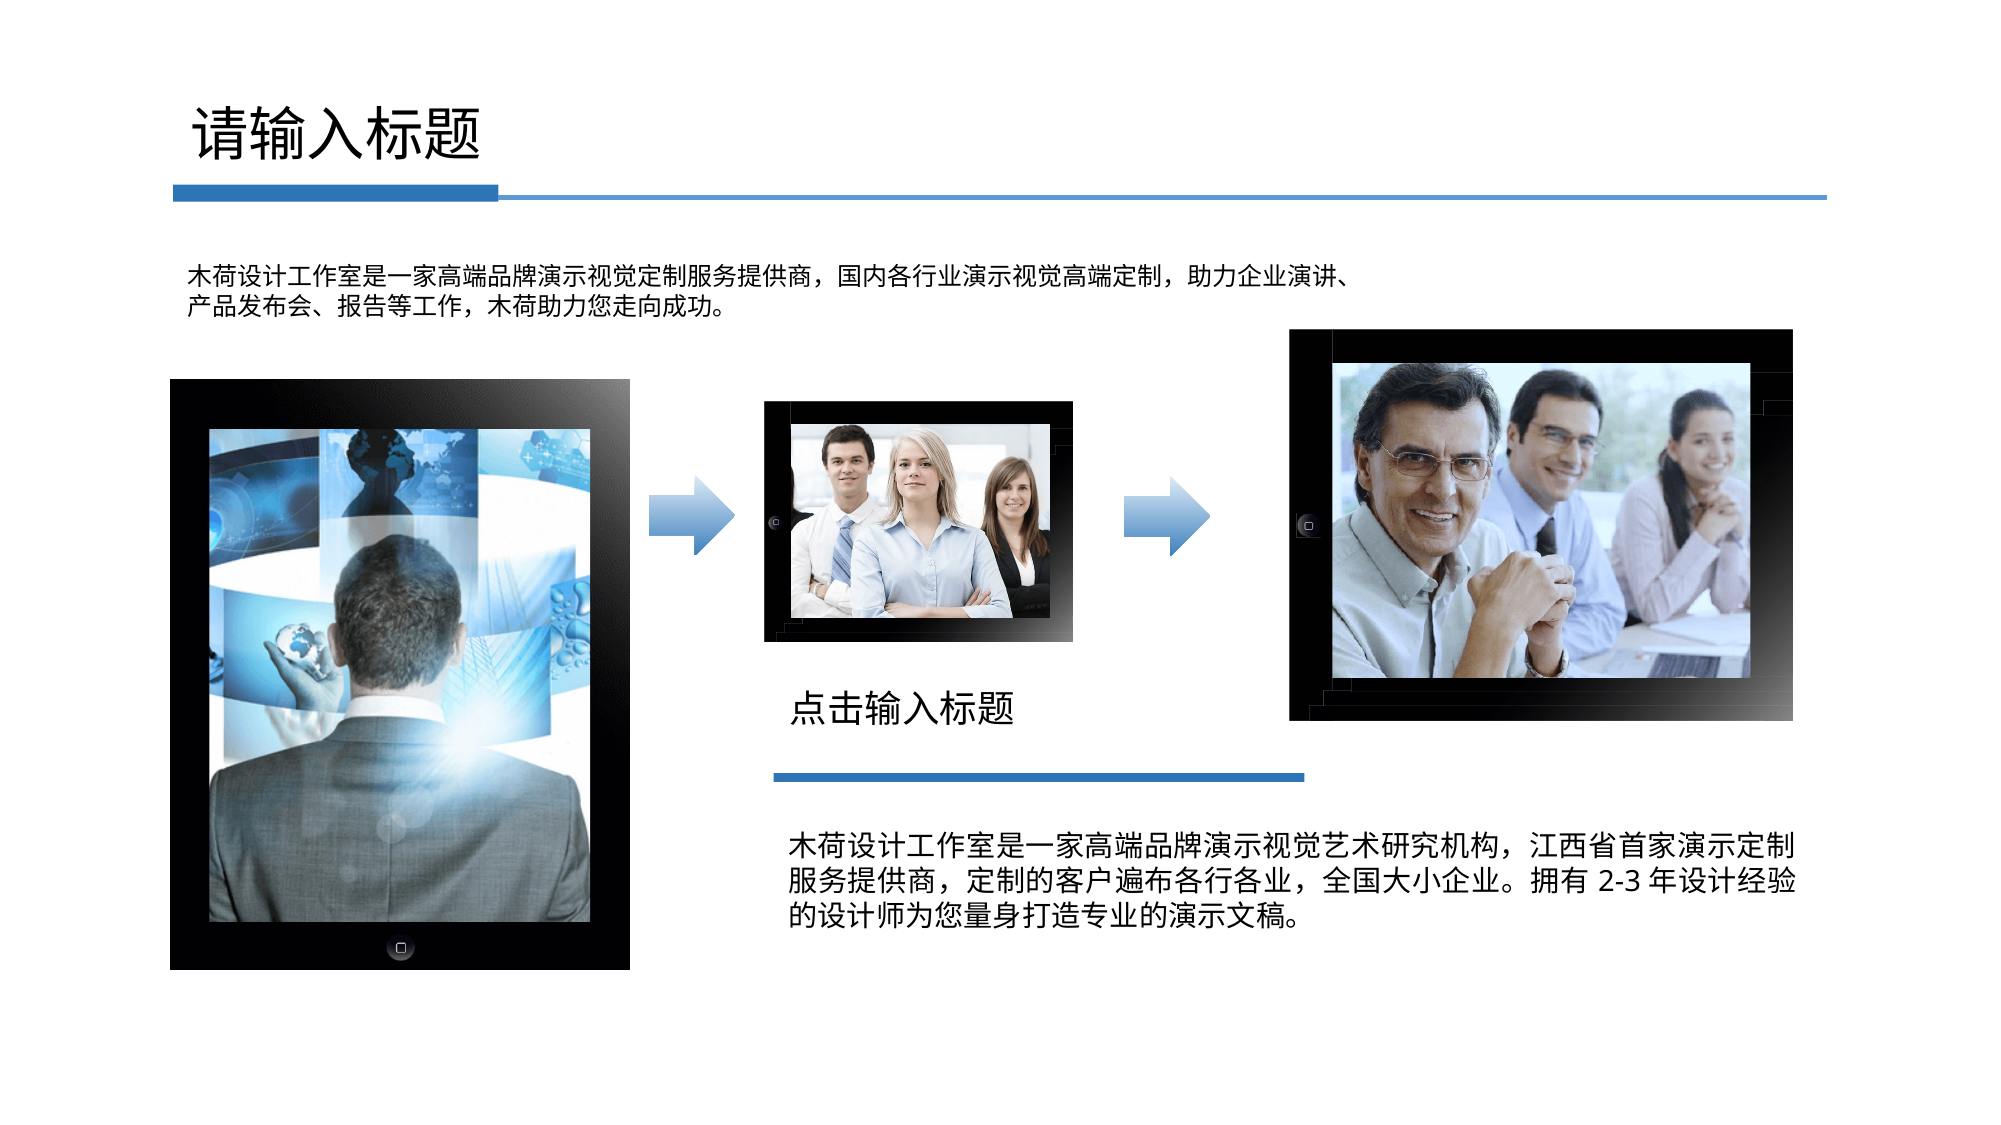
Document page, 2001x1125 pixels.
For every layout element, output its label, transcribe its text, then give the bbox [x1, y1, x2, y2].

text_box [1122, 473, 1212, 559]
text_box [170, 378, 630, 970]
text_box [764, 401, 1073, 642]
text_box 点击输入标题 [774, 677, 1030, 737]
text_box 木荷设计工作室是一家高端品牌演示视觉艺术研究机构，江西省首家演示定制服务提供商，定制的客户遍布各行各业，全国大小企业。拥有2-3年设计经验的设计师为您量身打造专业的演示文稿。 [773, 819, 1812, 940]
text_box 木荷设计工作室是一家高端品牌演示视觉定制服务提供商，国内各行业演示视觉高端定制，助力企业演讲、产品发布会、报告等工作，木荷助力您走向成功。 [173, 252, 1381, 328]
text_box [647, 472, 737, 558]
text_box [1289, 329, 1793, 721]
text_box 请输入标题 [175, 90, 497, 175]
text_box [773, 772, 1305, 783]
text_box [173, 184, 1827, 202]
